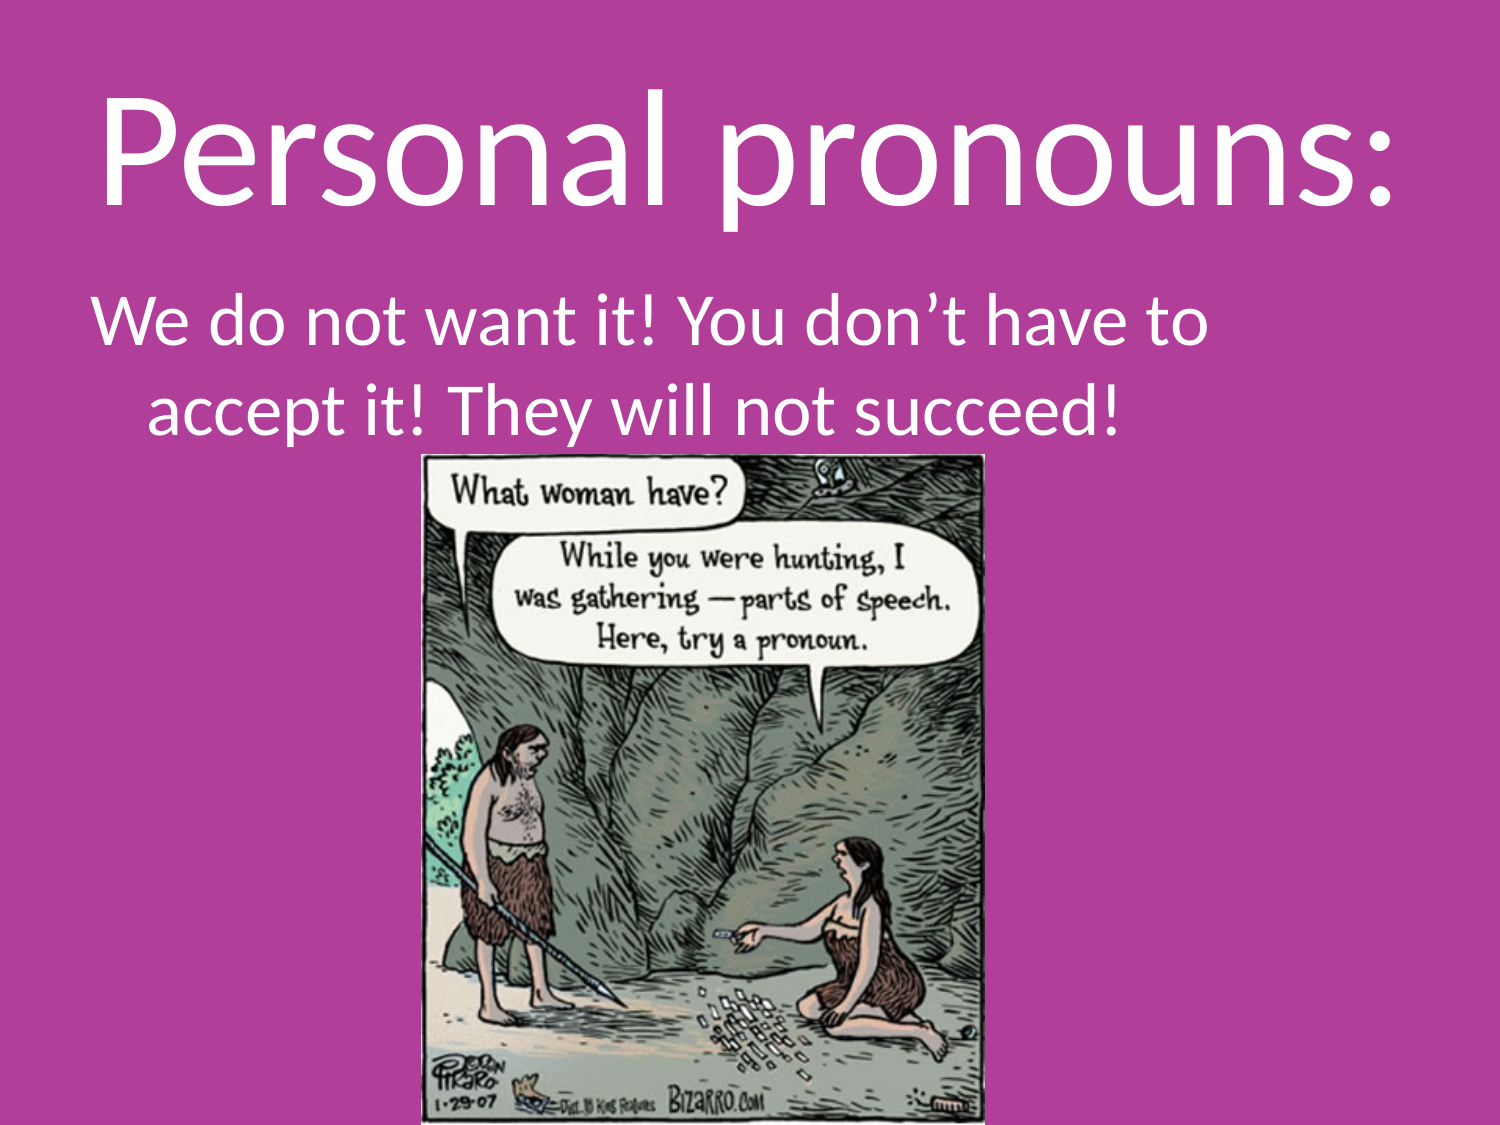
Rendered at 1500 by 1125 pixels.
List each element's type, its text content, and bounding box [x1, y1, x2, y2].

picture [421, 454, 985, 1125]
list We do not want it! You don’t have to accept it! They will not succeed! [75, 262, 1425, 1005]
title Personal pronouns: [75, 45, 1425, 233]
